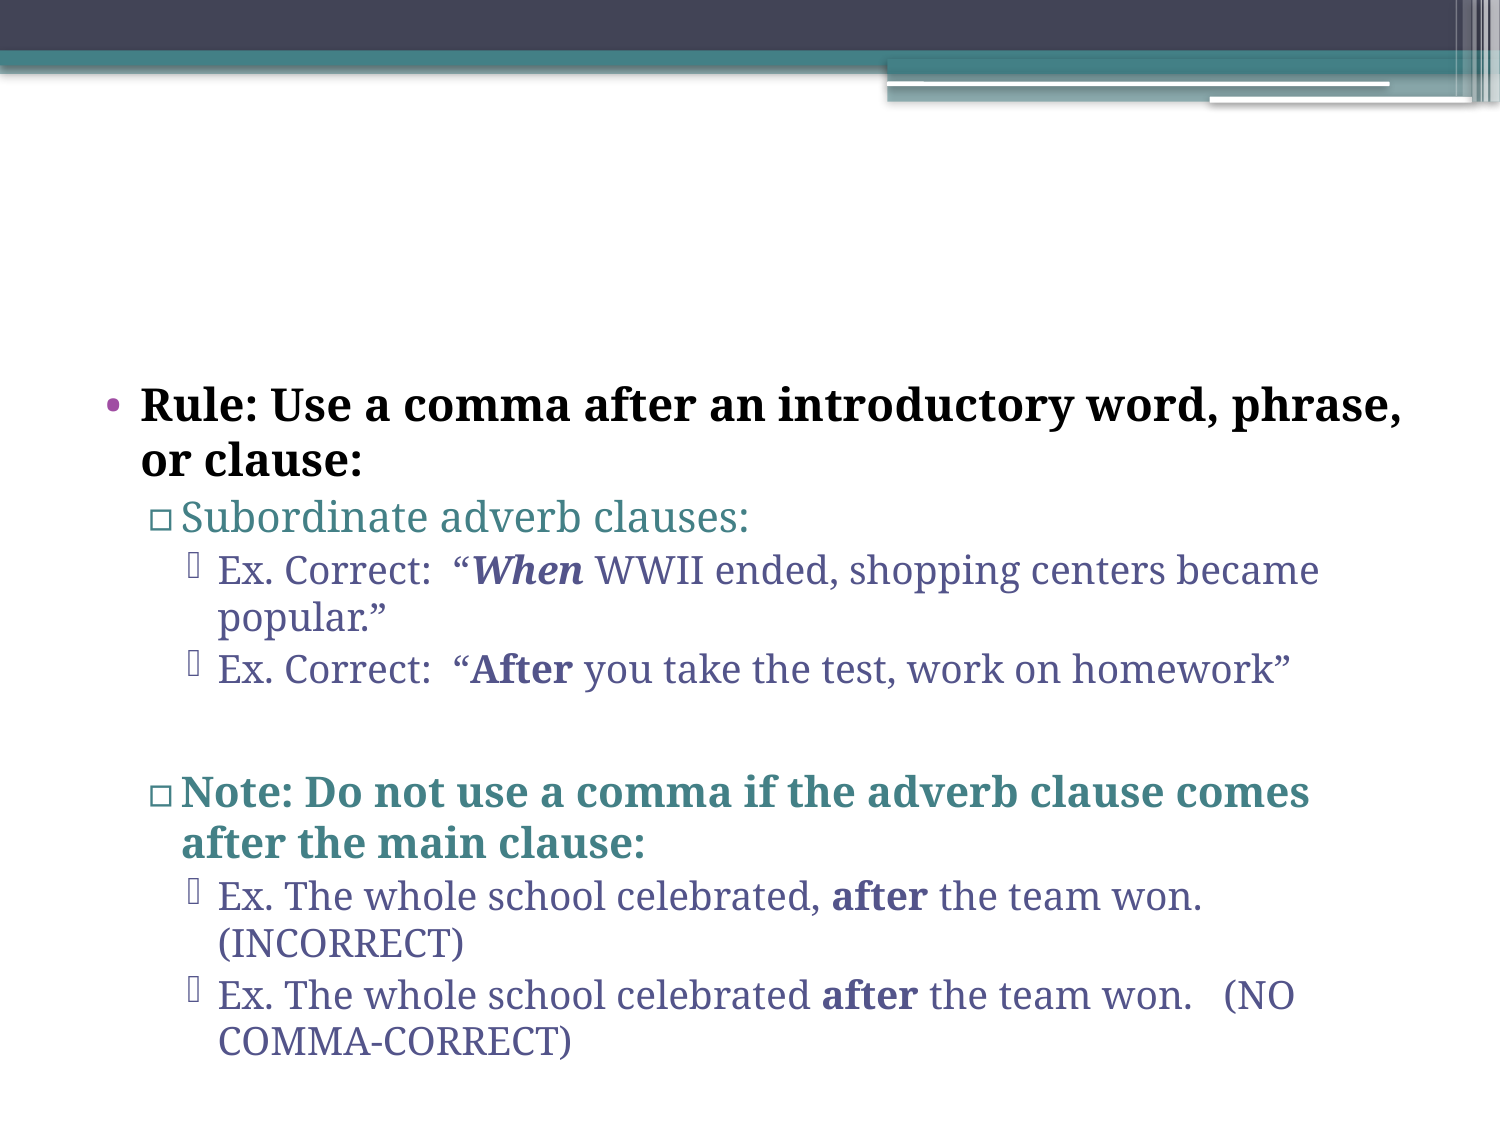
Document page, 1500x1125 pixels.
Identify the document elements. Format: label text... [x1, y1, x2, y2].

list Rule: Use a comma after an introductory word, phrase, or clause: Subordinate adverb clauses: Ex. Correct: “When WWII ended, shopping centers became popular.” Ex. Correct: “After you take the test, work on homework” Note: Do not use a comma if the adverb clause comes after the main clause: Ex. The whole school celebrated, after the team won. (INCORRECT) Ex. The whole school celebrated after the team won. (NO COMMA-CORRECT) [75, 368, 1425, 1079]
